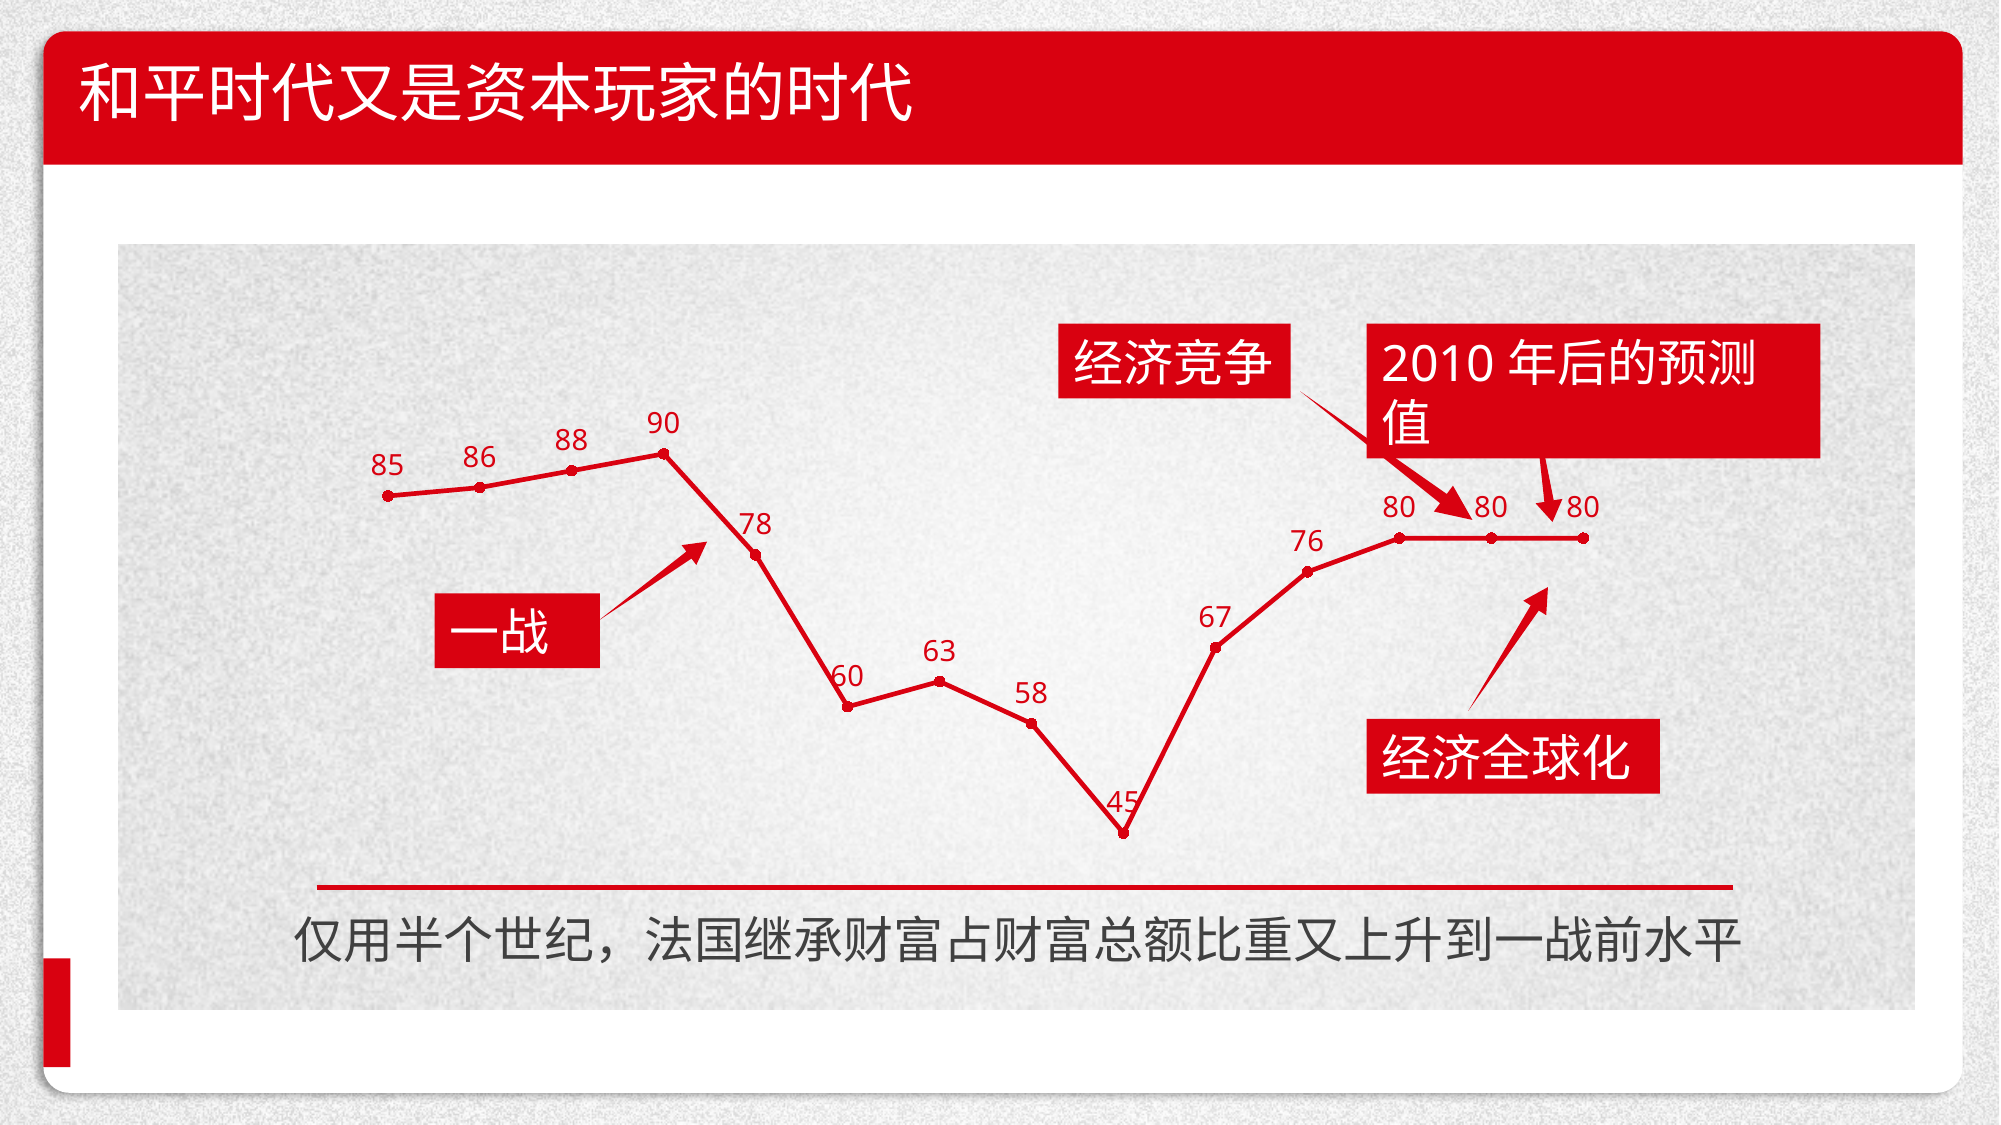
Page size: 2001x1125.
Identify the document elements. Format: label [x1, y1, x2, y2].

chart [331, 888, 1665, 1125]
picture [0, 0, 2000, 1125]
chart [331, 323, 1665, 887]
